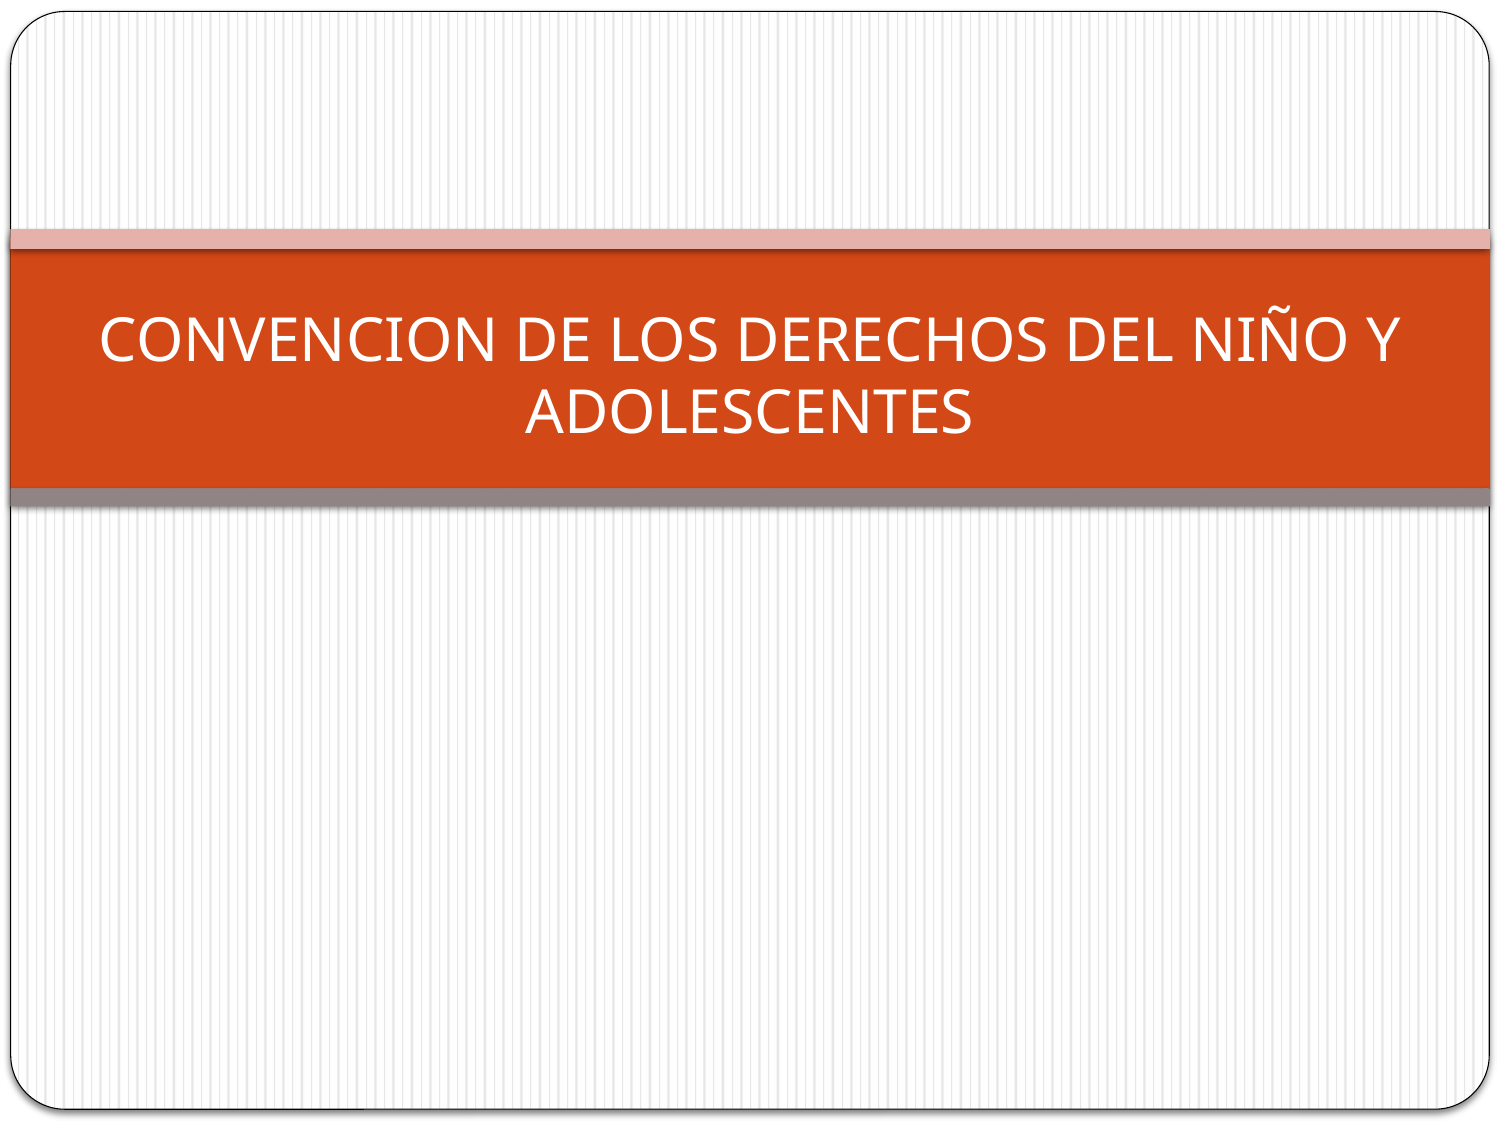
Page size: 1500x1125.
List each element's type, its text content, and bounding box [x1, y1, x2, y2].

title CONVENCION DE LOS DERECHOS DEL NIÑO Y ADOLESCENTES [75, 292, 1425, 535]
